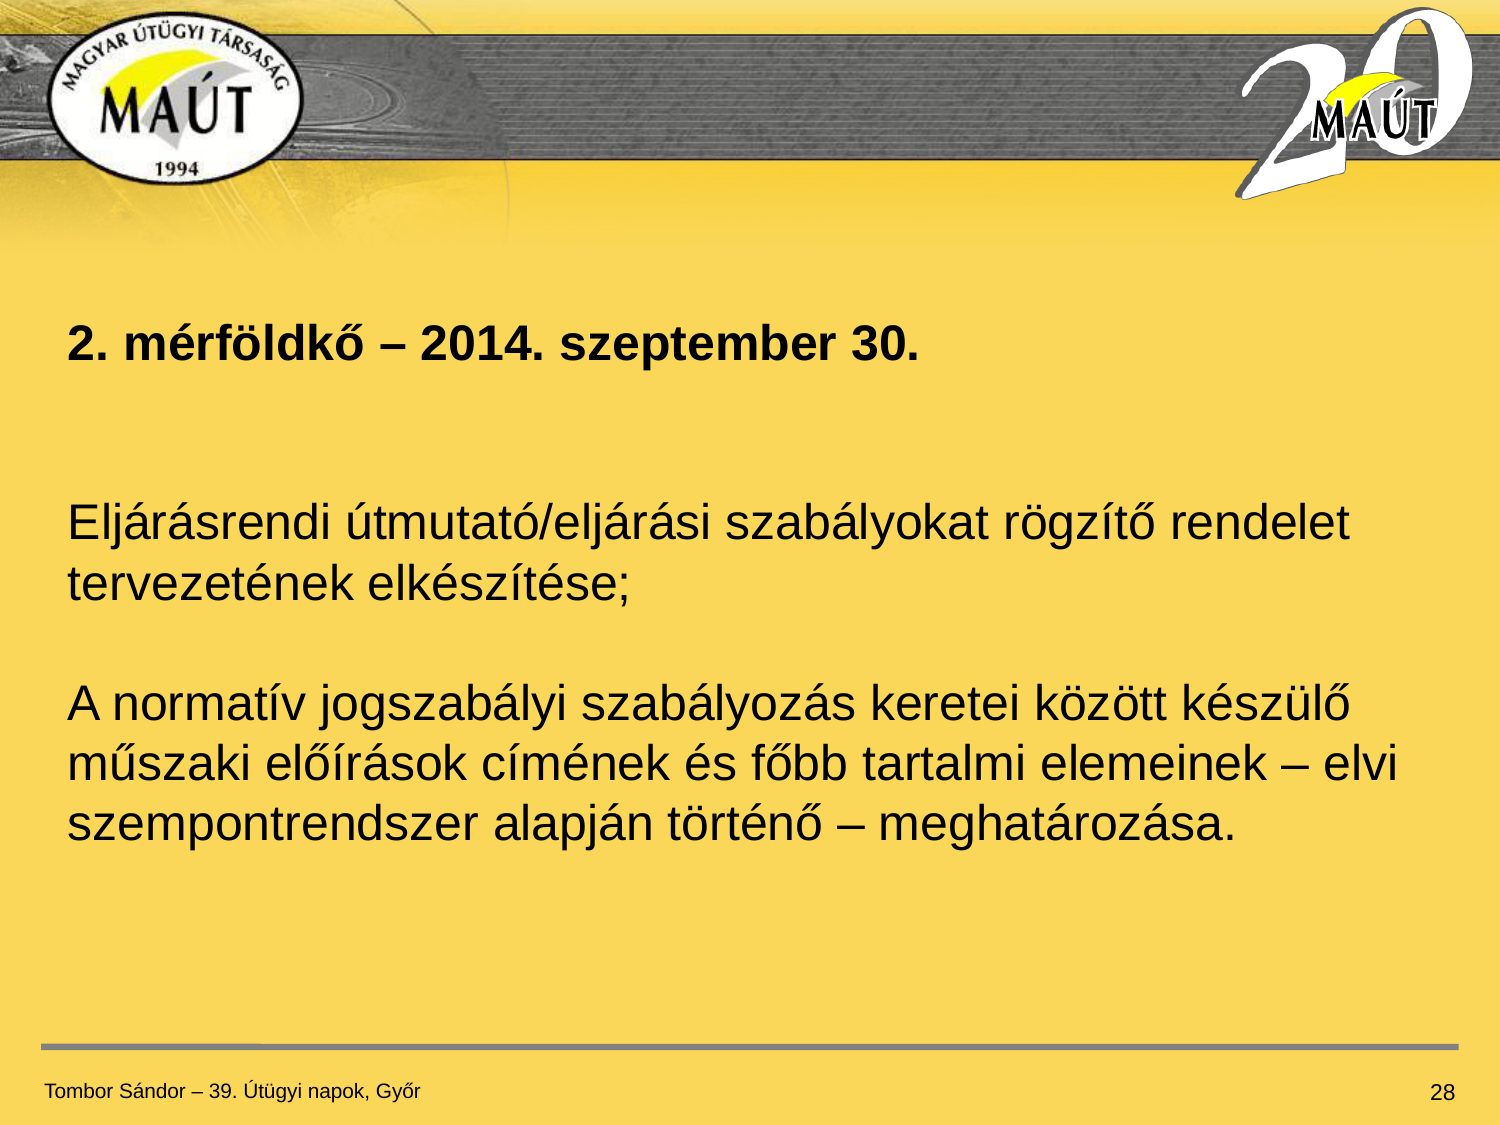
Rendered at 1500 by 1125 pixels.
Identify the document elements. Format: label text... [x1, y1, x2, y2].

title 2. mérföldkő – 2014. szeptember 30. Eljárásrendi útmutató/eljárási szabályokat rögzítő rendelet tervezetének elkészítése; A normatív jogszabályi szabályozás keretei között készülő műszaki előírások címének és főbb tartalmi elemeinek – elvi szempontrendszer alapján történő – meghatározása. [53, 302, 1471, 421]
list [0, 633, 1294, 1014]
picture [0, 0, 1500, 1125]
